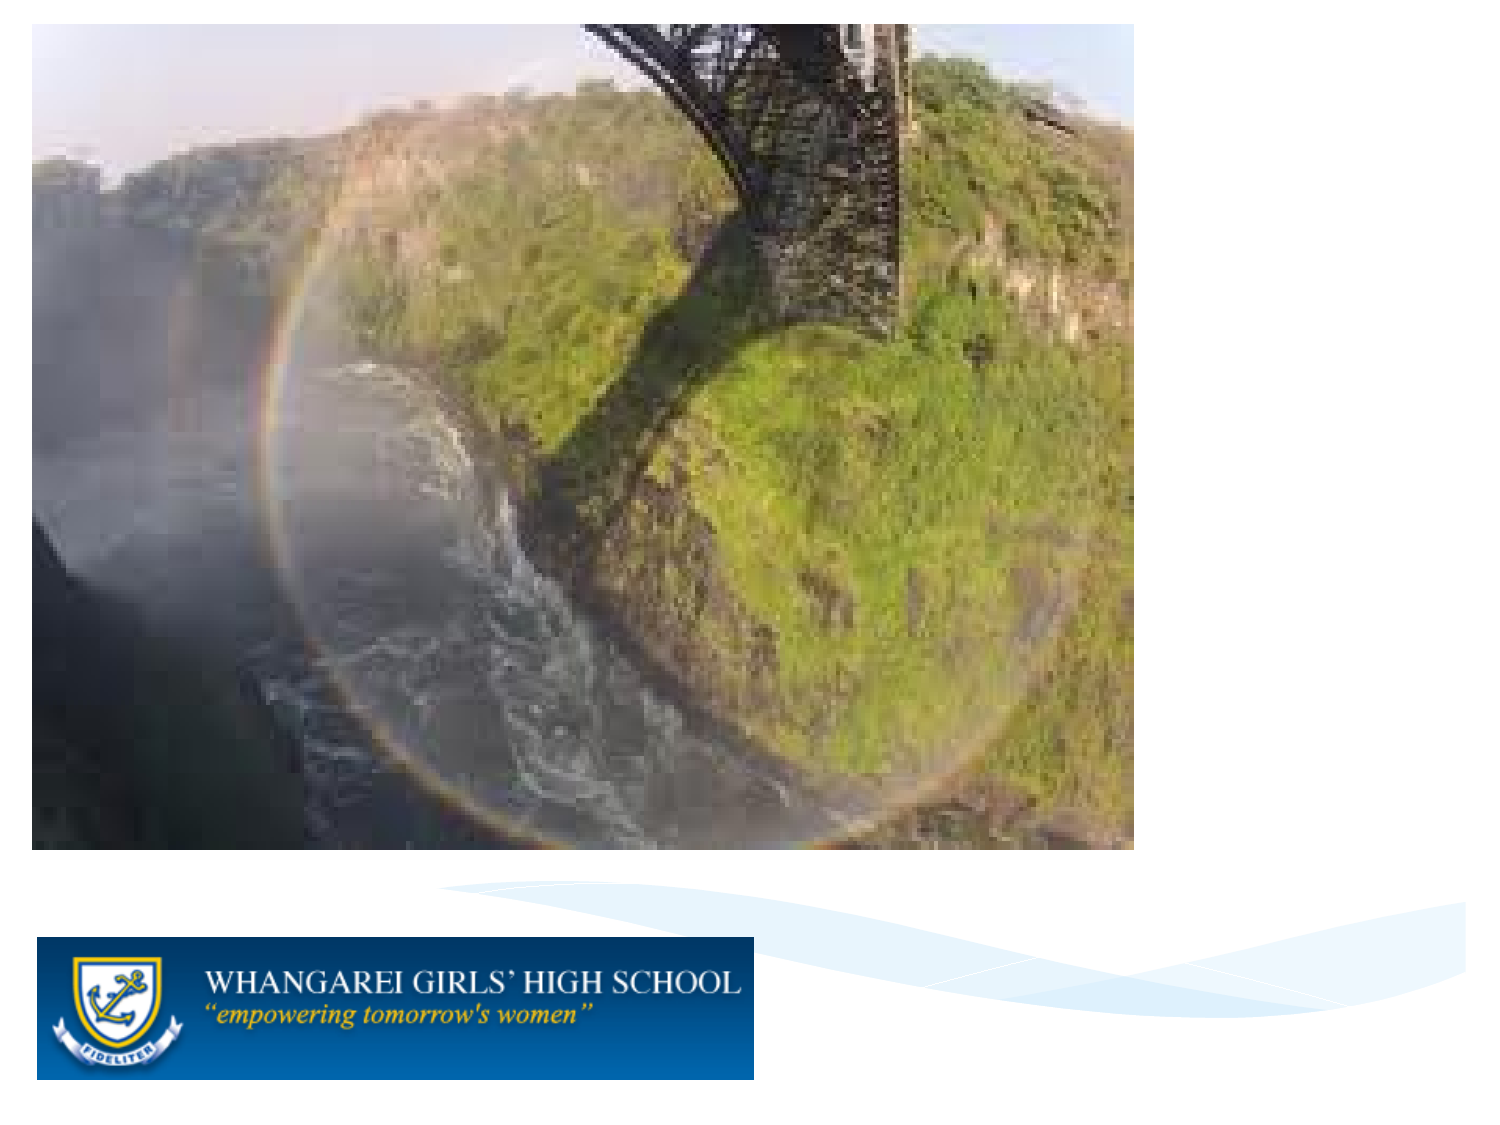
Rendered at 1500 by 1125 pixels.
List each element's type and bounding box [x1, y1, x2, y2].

picture [32, 24, 1135, 851]
picture [37, 937, 754, 1080]
